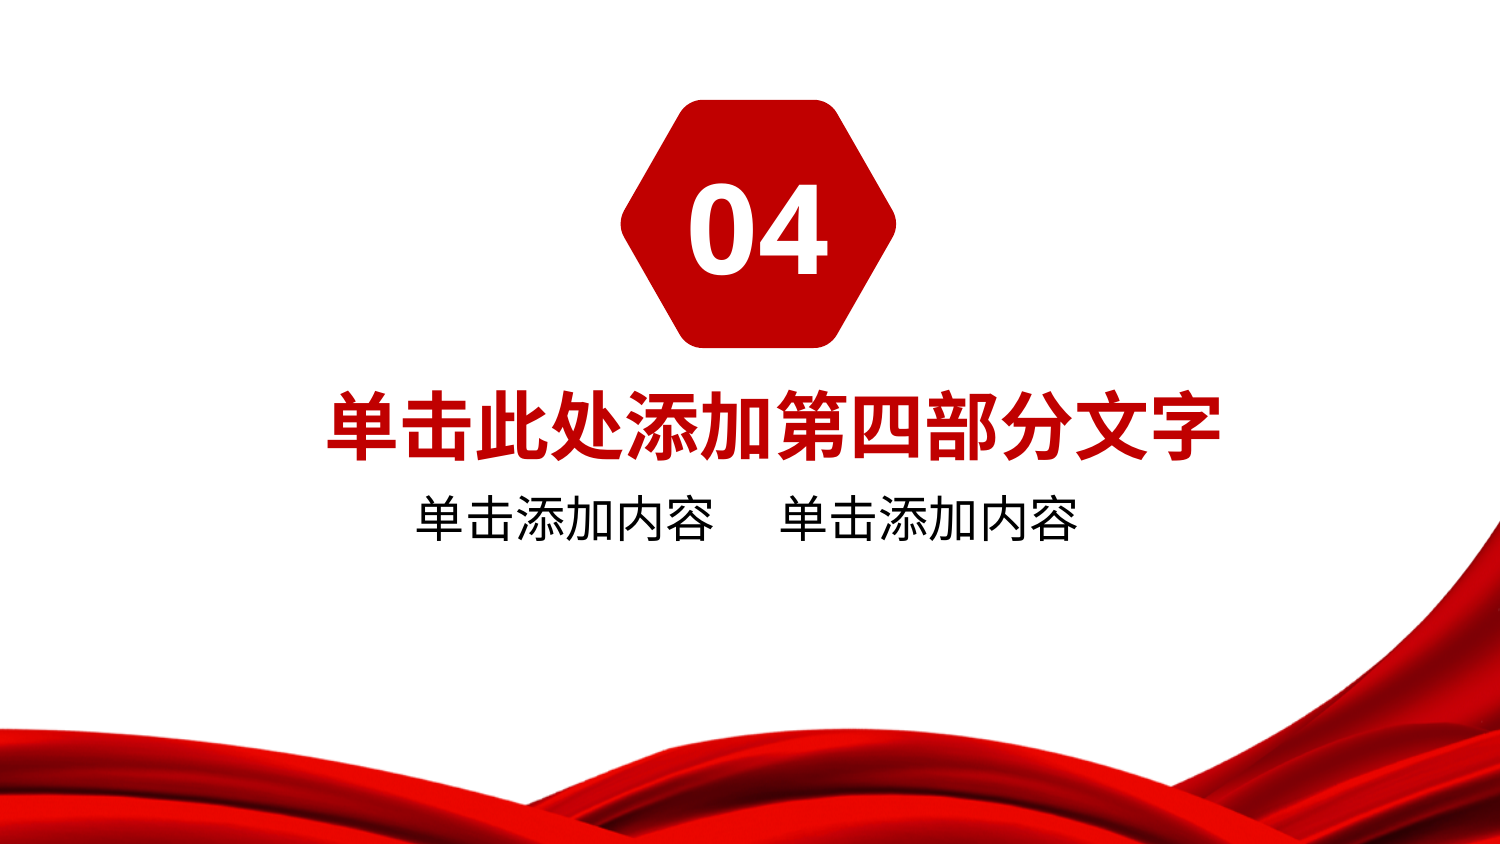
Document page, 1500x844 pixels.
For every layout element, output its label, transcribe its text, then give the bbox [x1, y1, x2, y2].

text_box 单击此处添加第四部分文字 [324, 442, 1242, 470]
text_box 单击添加内容 [400, 480, 730, 520]
text_box 04 [670, 149, 847, 300]
text_box [620, 99, 897, 349]
picture [0, 520, 1500, 844]
text_box 单击添加内容 [764, 480, 1094, 520]
